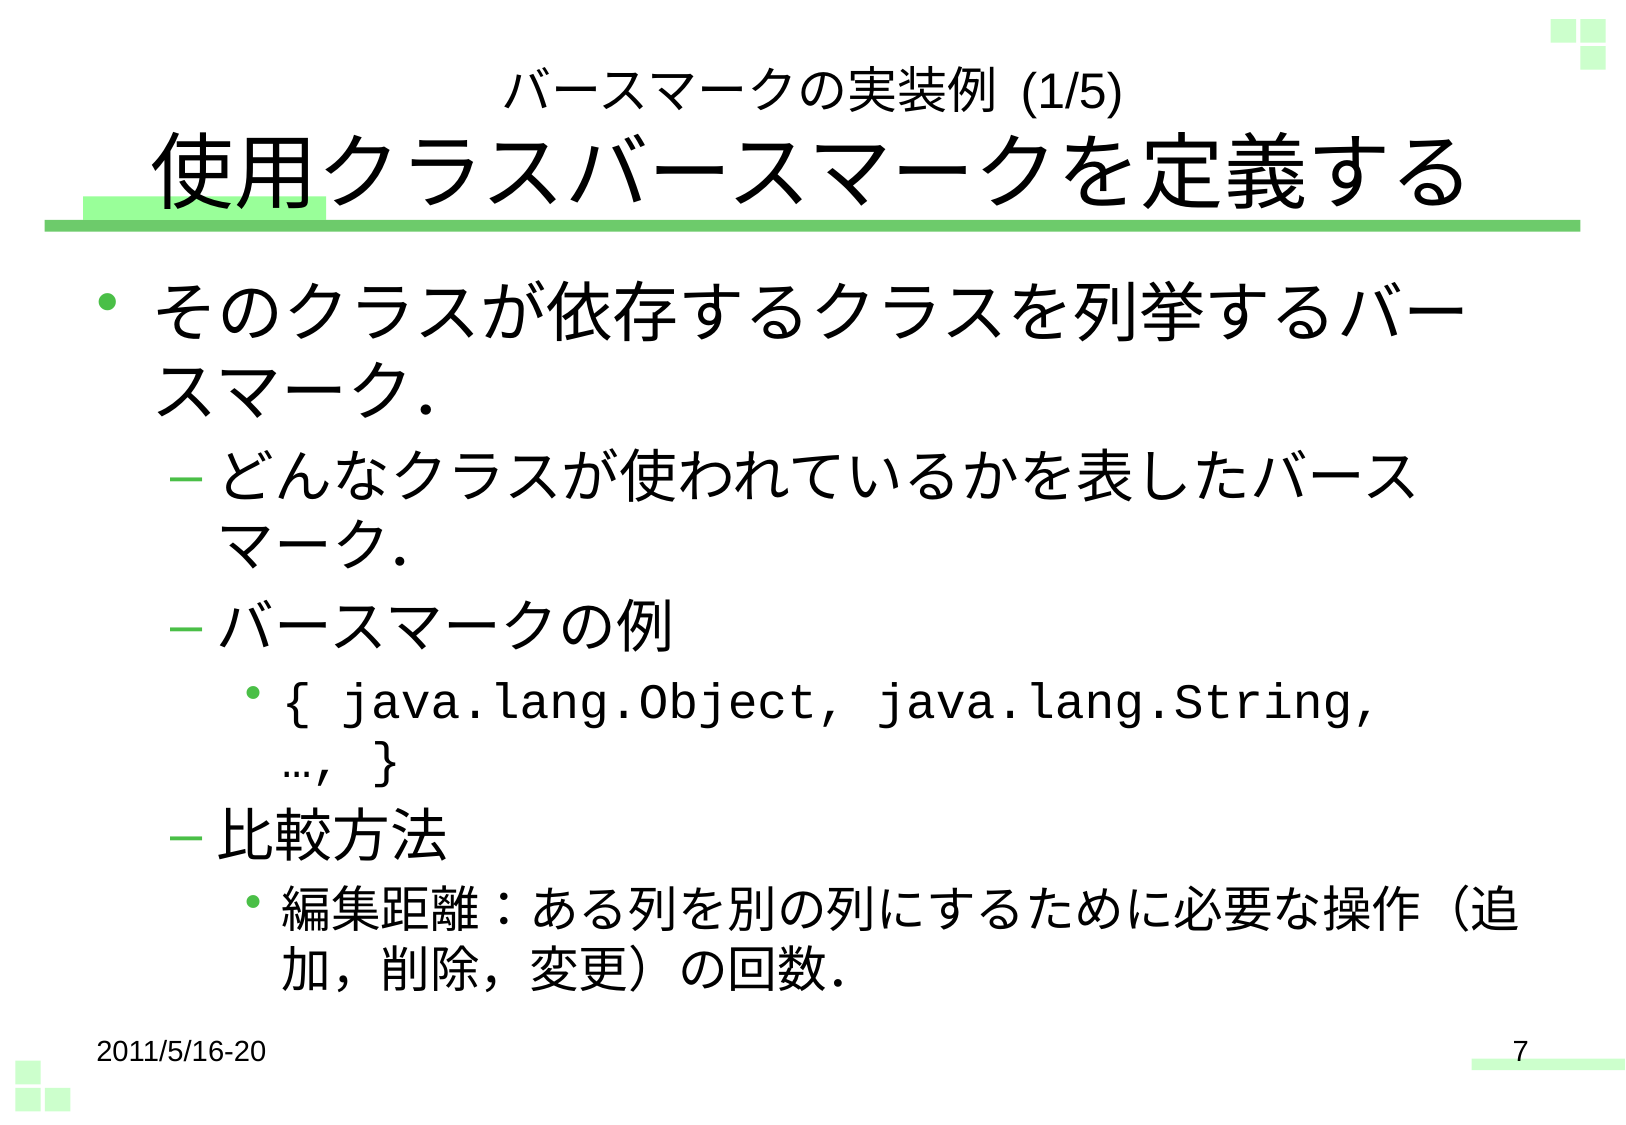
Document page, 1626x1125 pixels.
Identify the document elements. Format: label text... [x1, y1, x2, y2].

list そのクラスが依存するクラスを列挙するバースマーク． どんなクラスが使われているかを表したバースマーク． バースマークの例 { java.lang.Object, java.lang.String, …, } 比較方法 編集距離：ある列を別の列にするために必要な操作（追加，削除，変更）の回数． [81, 262, 1544, 1005]
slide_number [81, 1024, 461, 1103]
slide_number 7 [1164, 1024, 1544, 1103]
title バースマークの実装例 (1/5) 使用クラスバースマークを定義する [81, 45, 1544, 233]
